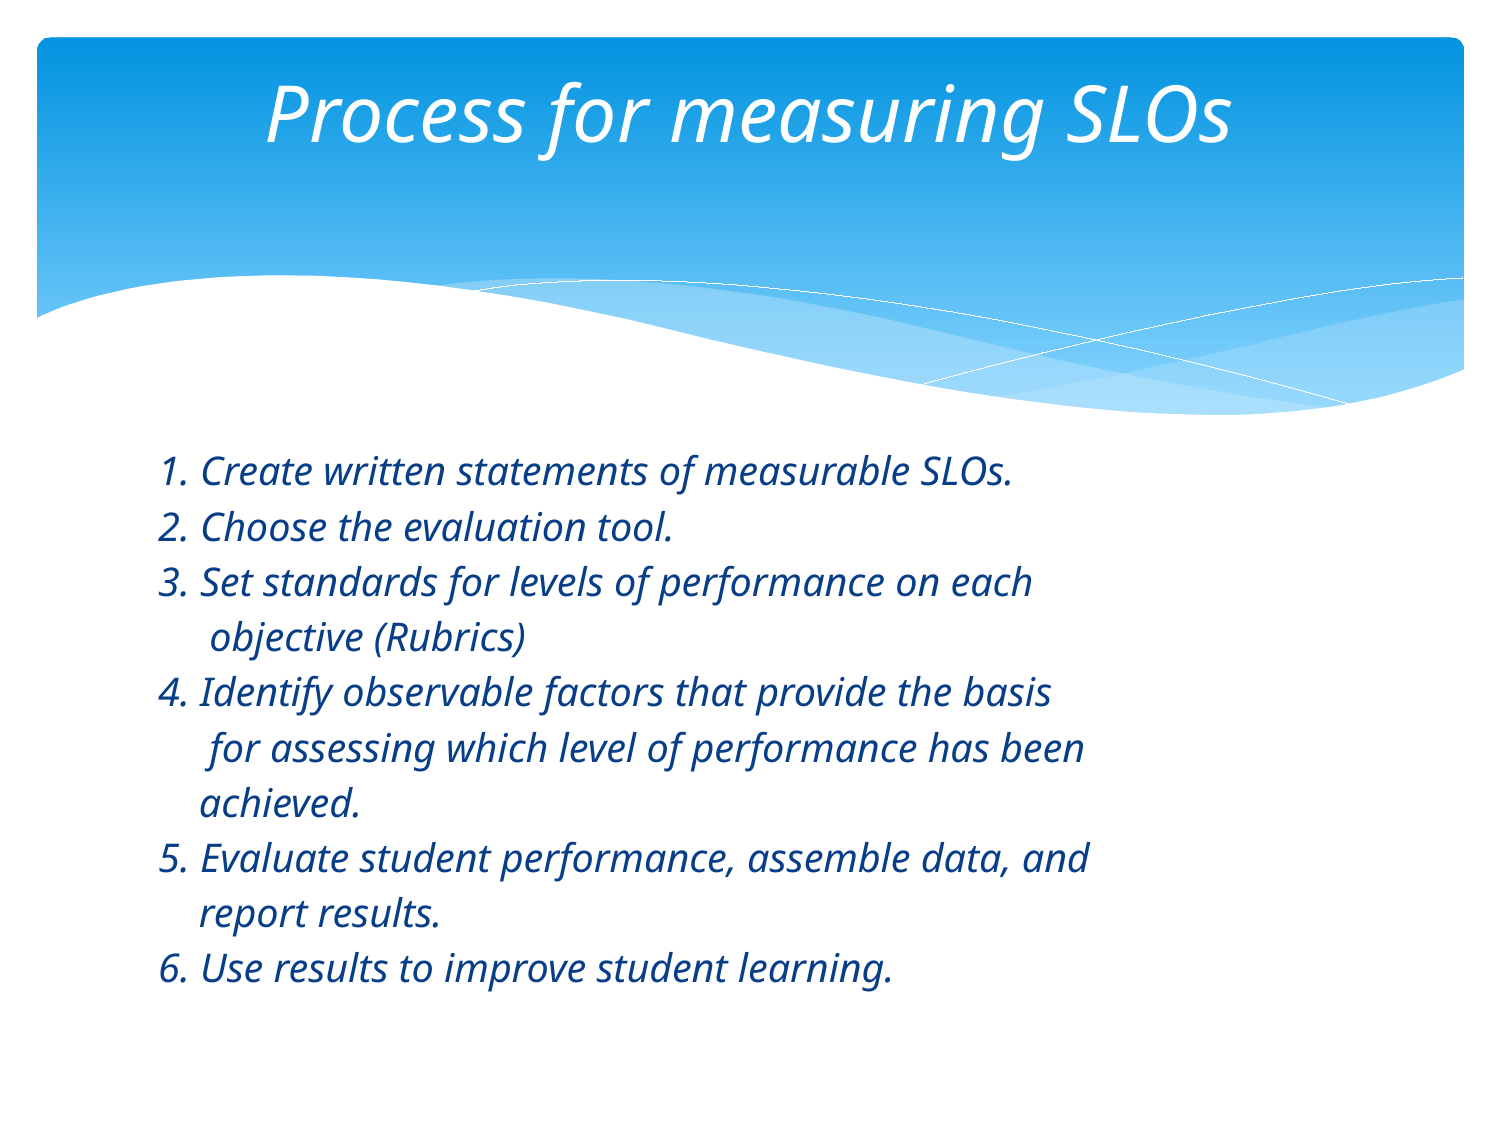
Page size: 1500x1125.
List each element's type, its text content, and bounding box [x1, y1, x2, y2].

title Process for measuring SLOs [75, 55, 1425, 261]
list 1. Create written statements of measurable SLOs. 2. Choose the evaluation tool. 3. Set standards for levels of performance on each objective (Rubrics) 4. Identify observable factors that provide the basis for assessing which level of performance has been achieved. 5. Evaluate student performance, assemble data, and report results. 6. Use results to improve student learning. [143, 438, 1359, 1005]
